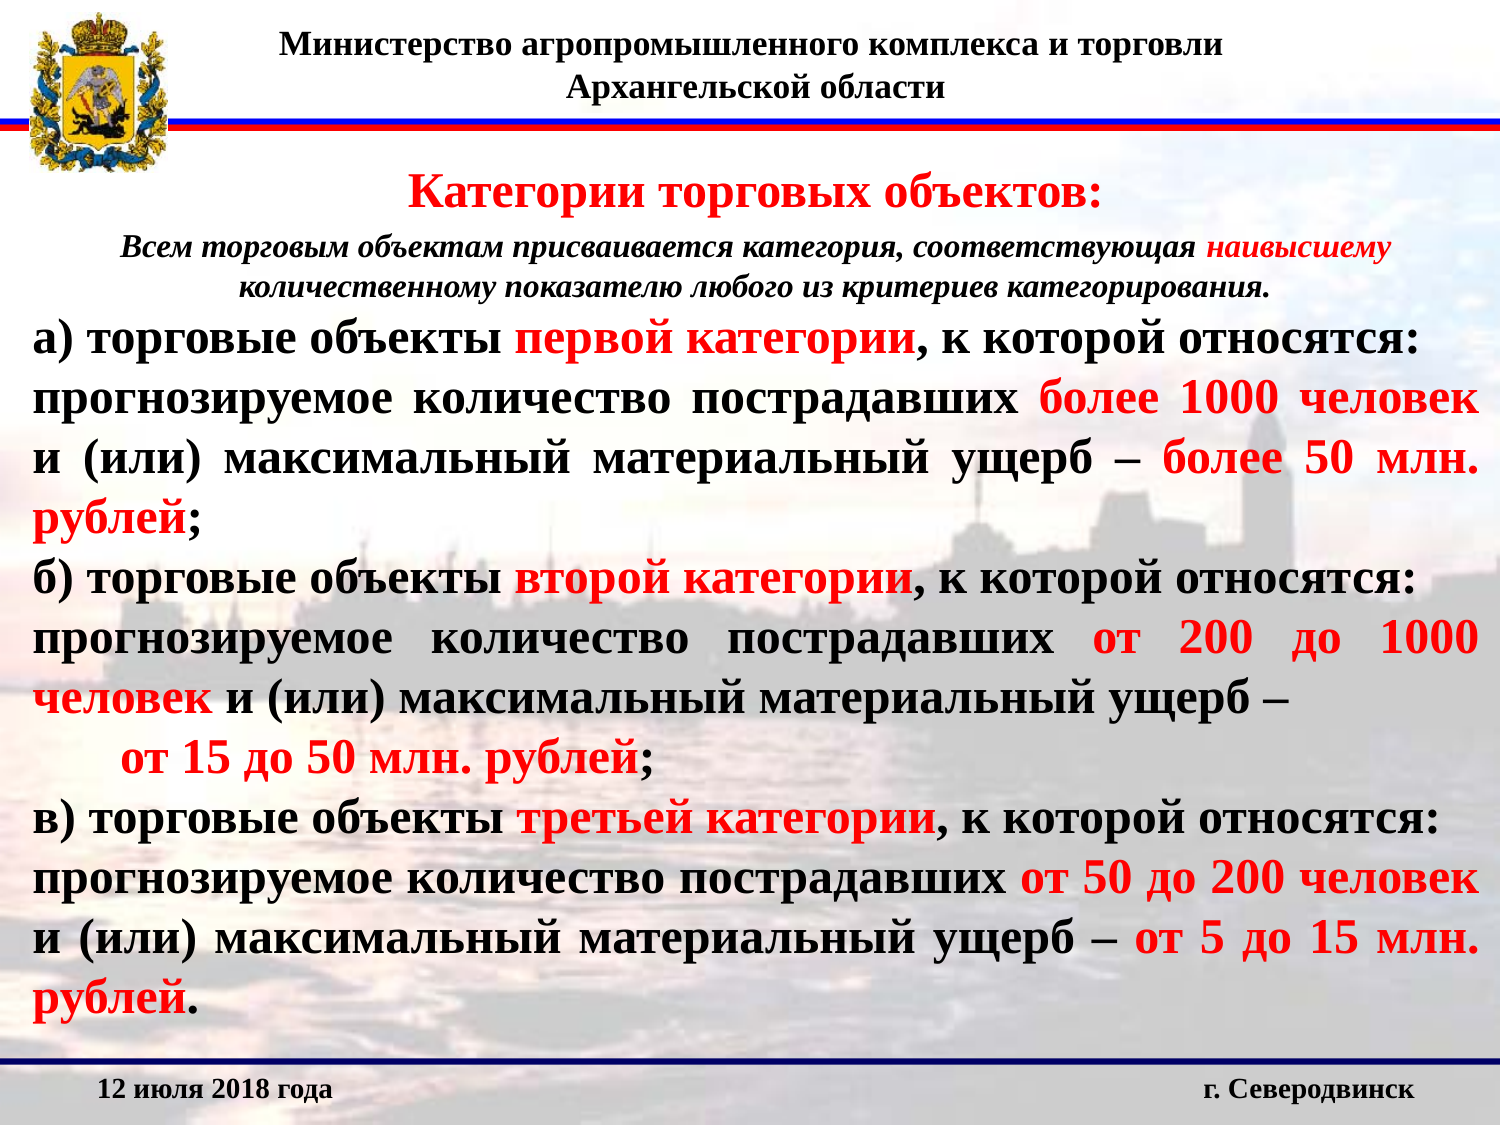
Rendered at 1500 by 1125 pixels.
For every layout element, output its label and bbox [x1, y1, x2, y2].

text_box [0, 0, 1500, 1125]
